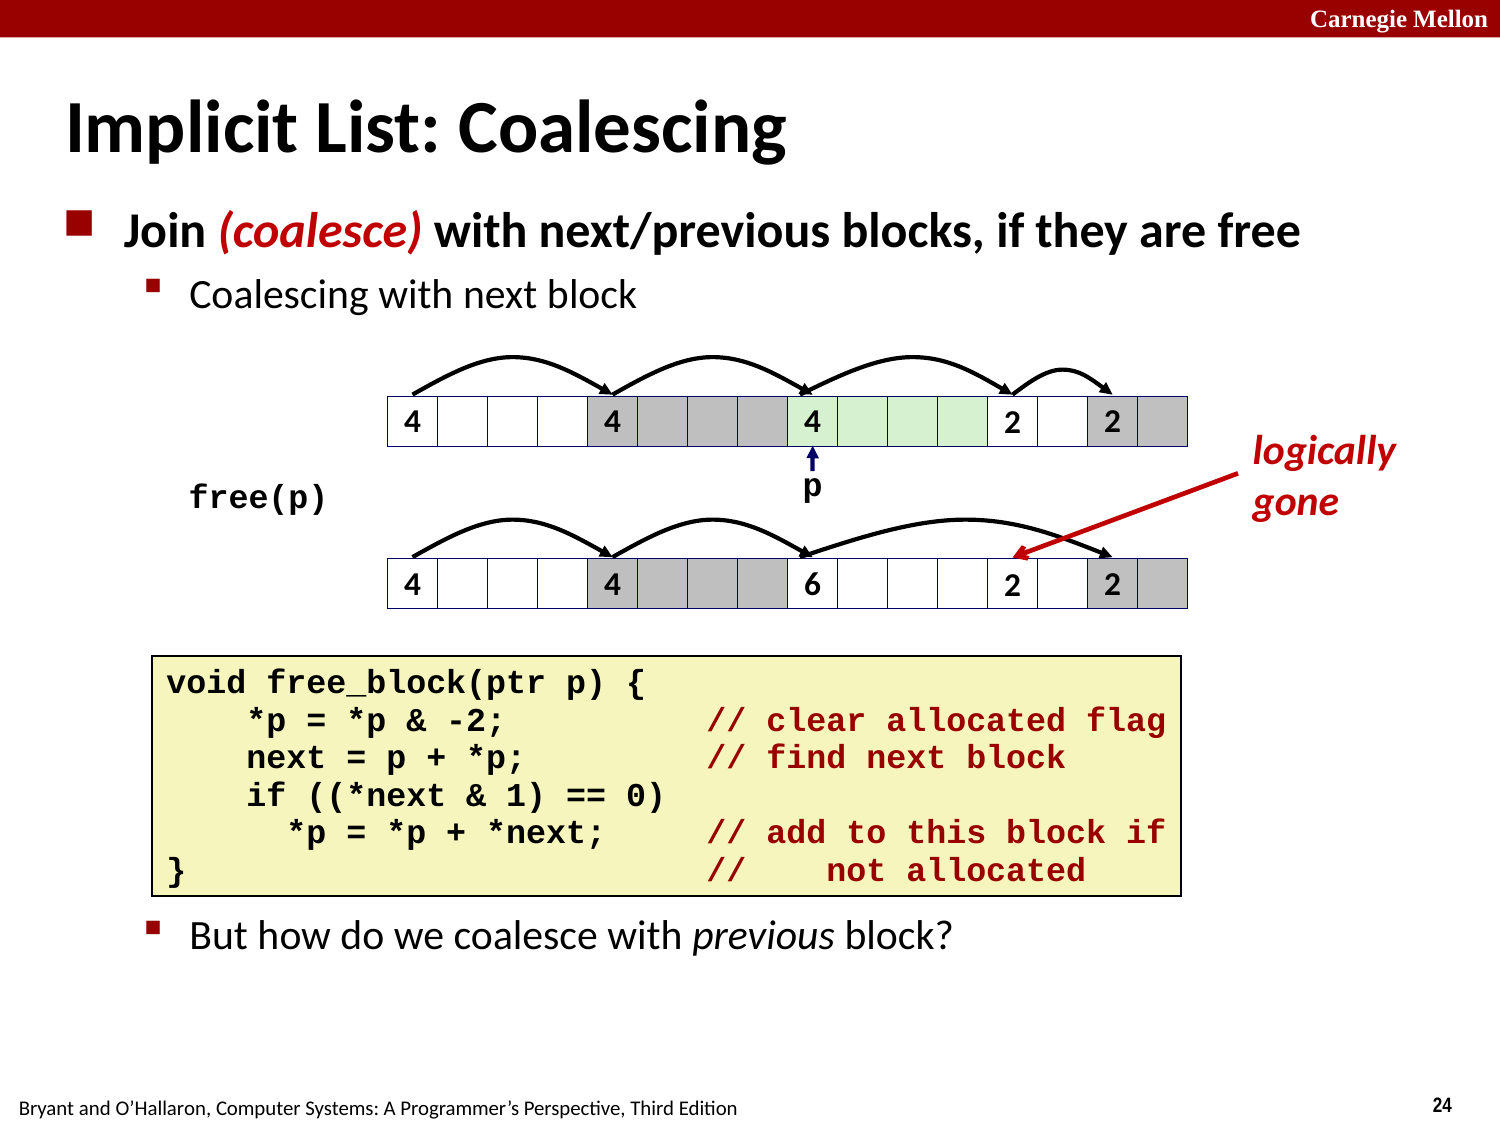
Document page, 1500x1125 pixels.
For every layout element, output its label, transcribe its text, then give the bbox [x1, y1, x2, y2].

text_box [437, 395, 487, 446]
text_box 4 [387, 558, 437, 609]
text_box 2 [1087, 395, 1137, 446]
text_box free(p) [173, 471, 344, 524]
text_box [412, 519, 613, 558]
text_box [806, 445, 819, 472]
text_box [887, 395, 937, 446]
text_box [737, 395, 787, 446]
text_box [687, 558, 737, 609]
text_box 2 [1088, 566, 1137, 609]
text_box [1137, 395, 1188, 446]
text_box 6 [787, 558, 838, 609]
text_box [537, 558, 587, 609]
text_box 4 [587, 558, 637, 609]
text_box [412, 357, 613, 395]
text_box 4 [787, 395, 838, 446]
text_box [937, 558, 987, 609]
text_box [814, 426, 1237, 485]
text_box [613, 357, 809, 395]
title Implicit List: Coalescing [49, 74, 1161, 170]
text_box [737, 558, 787, 609]
text_box [937, 395, 987, 446]
text_box [1037, 566, 1088, 609]
text_box 2 [989, 558, 1036, 612]
text_box logically gone [1237, 415, 1412, 531]
text_box [887, 558, 937, 609]
text_box [324, 485, 1388, 699]
text_box [687, 395, 737, 446]
text_box [1037, 395, 1087, 446]
text_box [437, 558, 487, 609]
text_box [176, 426, 812, 485]
text_box p [787, 458, 838, 512]
text_box [537, 395, 588, 446]
text_box 4 [387, 395, 437, 446]
text_box [799, 519, 1007, 558]
text_box 4 [588, 395, 637, 446]
text_box [1012, 369, 1113, 395]
text_box [487, 558, 537, 609]
list Join (coalesce) with next/previous blocks, if they are free Coalescing with next block But how do we coalesce with previous block? [52, 199, 1416, 1101]
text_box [1012, 473, 1238, 558]
text_box [637, 395, 687, 446]
text_box [838, 395, 887, 446]
text_box void free_block(ptr p) { *p = *p & -2; // clear allocated flag next = p + *p; // find next block if ((*next & 1) == 0) *p = *p + *next; // add to this block if } // not allocated [151, 655, 1182, 897]
text_box [799, 357, 1013, 395]
text_box [487, 395, 537, 446]
text_box [637, 558, 687, 609]
text_box [1137, 566, 1188, 609]
text_box [838, 558, 887, 609]
text_box 2 [989, 395, 1036, 450]
text_box [613, 519, 810, 558]
